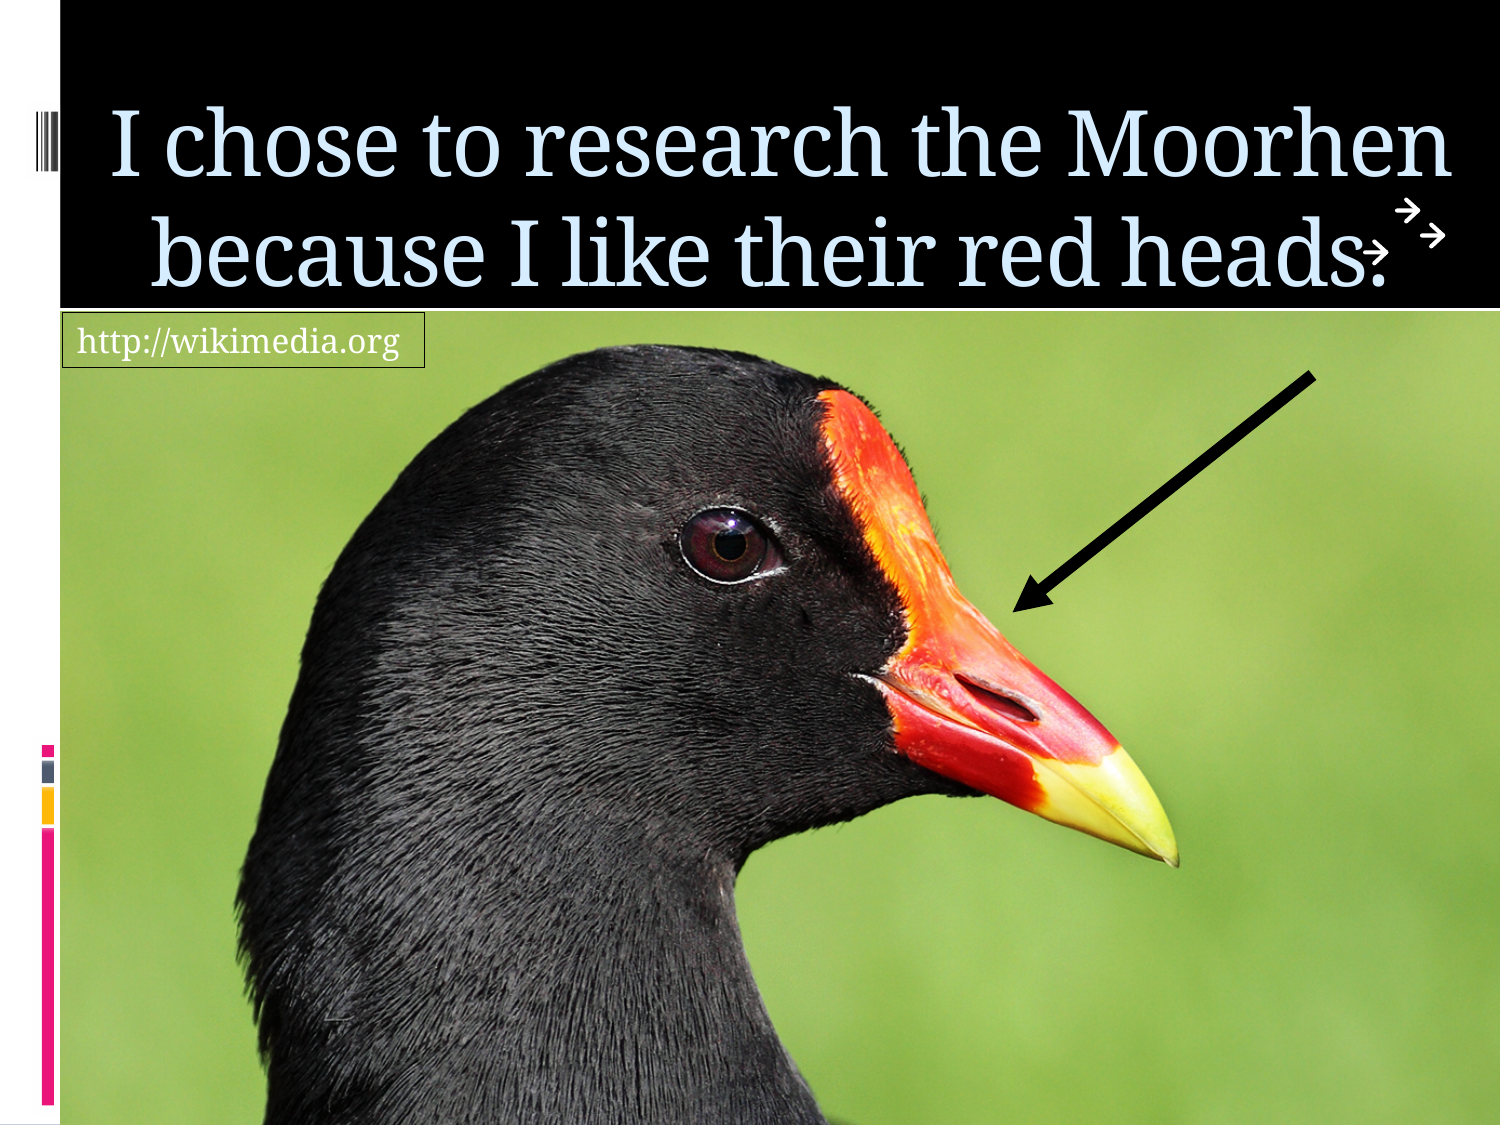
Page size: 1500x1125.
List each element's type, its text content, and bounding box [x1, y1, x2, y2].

picture [59, 310, 1500, 1125]
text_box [1011, 374, 1313, 613]
title I chose to research the Moorhen because I like their red heads. [62, 0, 1500, 301]
